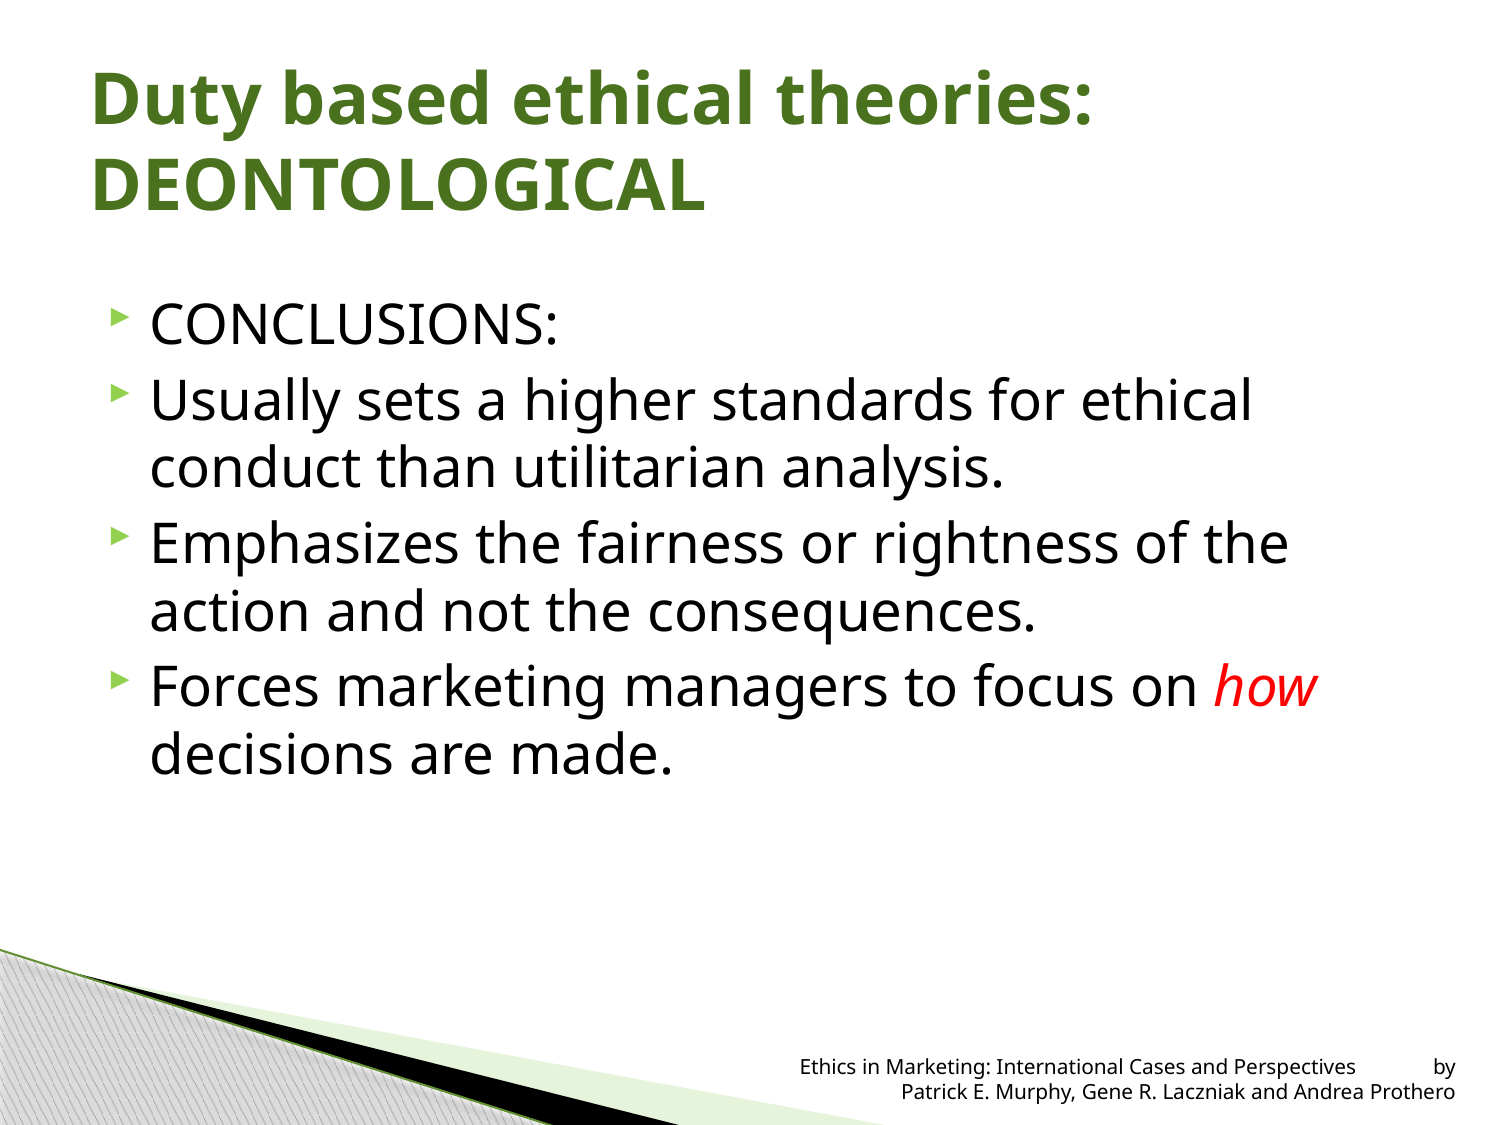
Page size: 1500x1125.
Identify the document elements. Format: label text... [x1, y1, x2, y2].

title Duty based ethical theories: DEONTOLOGICAL [75, 45, 1425, 233]
list CONCLUSIONS: Usually sets a higher standards for ethical conduct than utilitarian analysis. Emphasizes the fairness or rightness of the action and not the consequences. Forces marketing managers to focus on how decisions are made. [75, 280, 1425, 1024]
footer Ethics in Marketing: International Cases and Perspectives by Patrick E. Murphy, Gene R. Laczniak and Andrea Prothero [718, 1051, 1471, 1112]
